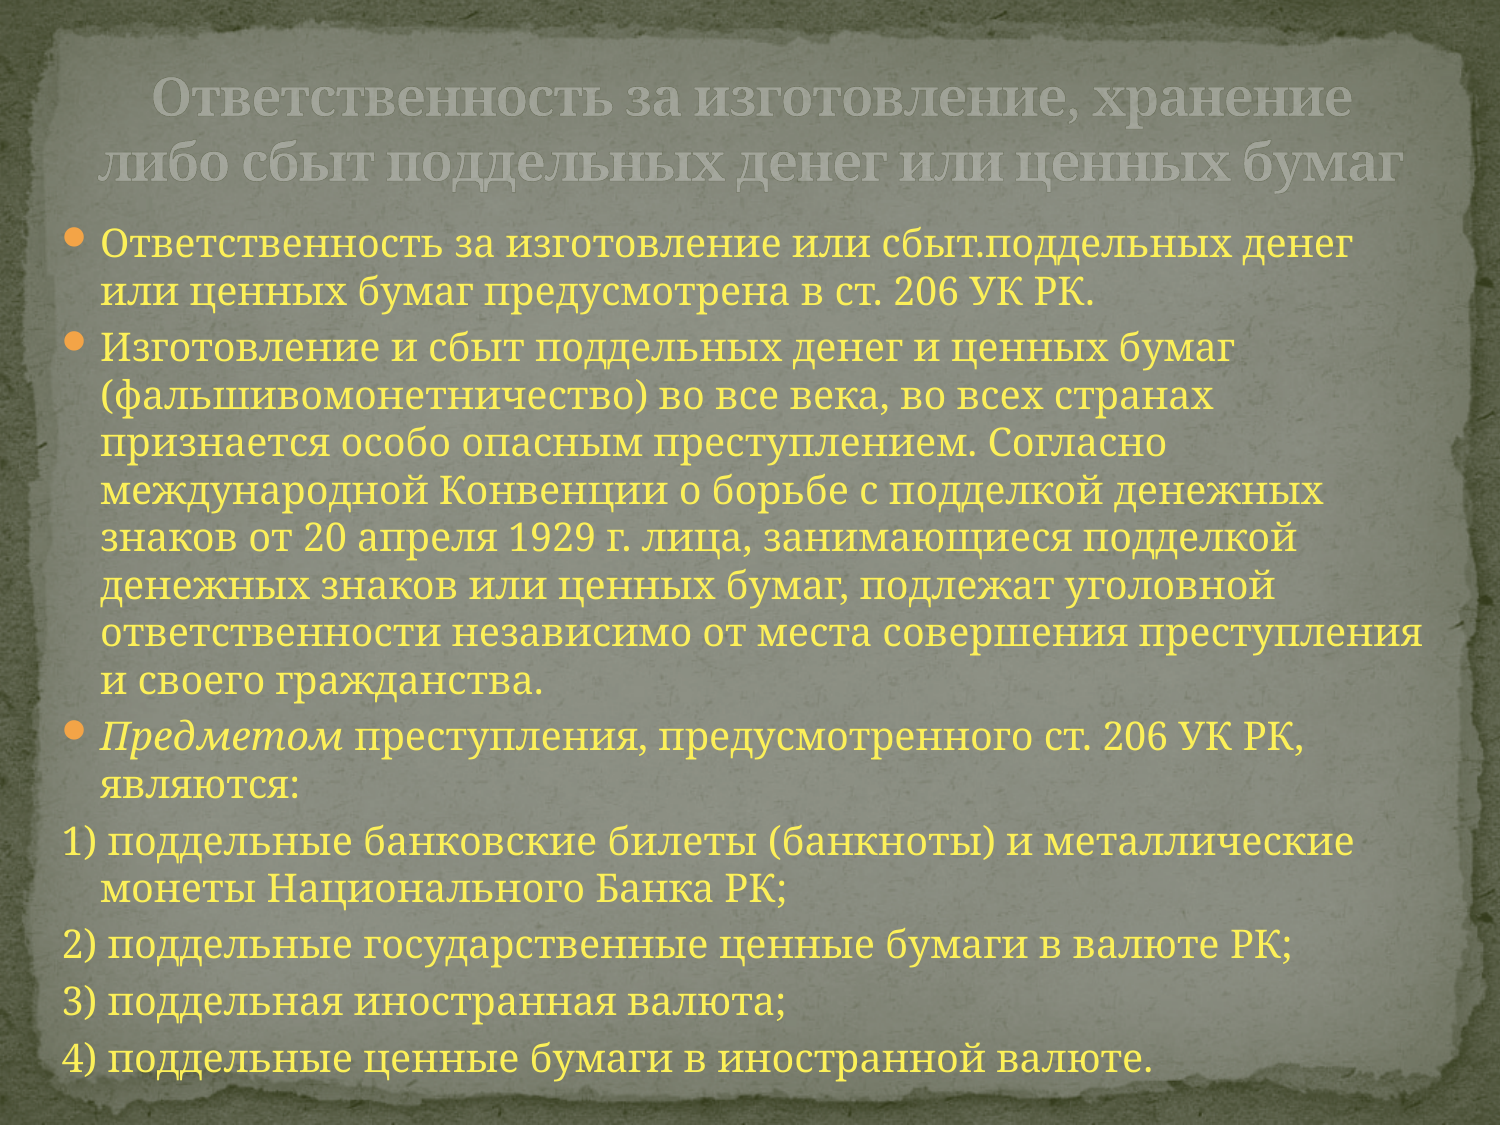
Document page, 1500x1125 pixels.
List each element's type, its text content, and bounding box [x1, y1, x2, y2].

list Ответственность за изготовление или сбыт.поддельных денег или ценных бумаг предусмотрена в ст. 206 УК РК. Изготовление и сбыт поддельных денег и ценных бумаг (фальшивомонетничество) во все века, во всех странах признается особо опасным преступлением. Согласно международной Конвенции о борьбе с подделкой денежных знаков от 20 апреля 1929 г. лица, занимающиеся подделкой денежных знаков или ценных бумаг, подлежат уголовной ответственности независимо от места совершения преступления и своего гражданства. Предметом преступления, предусмотренного ст. 206 УК РК, являются: 1) поддельные банковские билеты (банкноты) и металлические монеты Национального Банка РК; 2) поддельные государственные ценные бумаги в валюте РК; 3) поддельная иностранная валюта; 4) поддельные ценные бумаги в иностранной валюте. [46, 210, 1454, 1090]
title Ответственность за изготовление, хранение либо сбыт поддельных денег или ценных бумаг [81, 35, 1421, 200]
